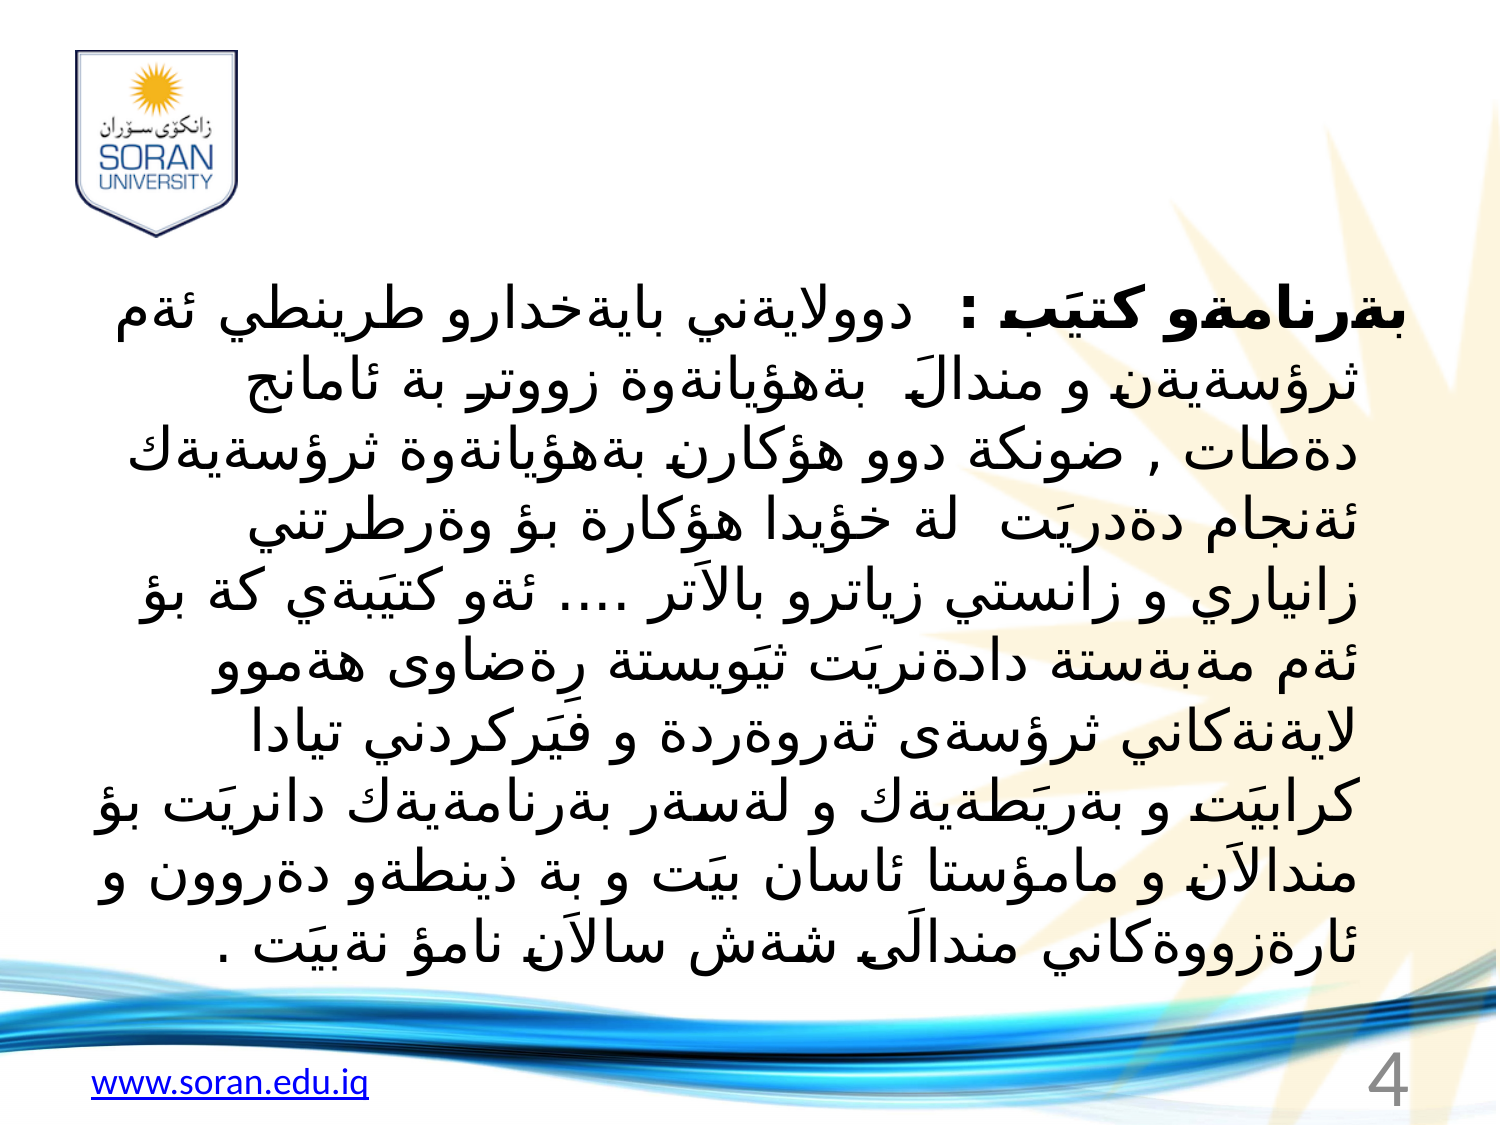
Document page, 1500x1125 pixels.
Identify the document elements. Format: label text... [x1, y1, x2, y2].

slide_number 4 [1074, 1042, 1425, 1103]
picture [75, 50, 238, 238]
list بةرنامةو كتيَب : دوولايةني بايةخدارو طرينطي ئةم ثرؤسةيةن و مندالَ بةهؤيانةوة زووتر بة ئامانج دةطات , ضونكة دوو هؤكارن بةهؤيانةوة ثرؤسةيةك ئةنجام دةدريَت لة خؤيدا هؤكارة بؤ وةرطرتني زانياري و زانستي زياترو بالاَتر .... ئةو كتيَبةي كة بؤ ئةم مةبةستة دادةنريَت ثيَويستة رِةضاوى هةموو لايةنةكاني ثرؤسةى ثةروةردة و فيَركردني تيادا كرابيَت و بةريَطةيةك و لةسةر بةرنامةيةك دانريَت بؤ مندالاَن و مامؤستا ئاسان بيَت و بة ذينطةو دةروون و ئارةزووةكاني مندالَى شةش سالاَن نامؤ نةبيَت . [75, 262, 1425, 1005]
picture [0, 99, 1500, 1125]
